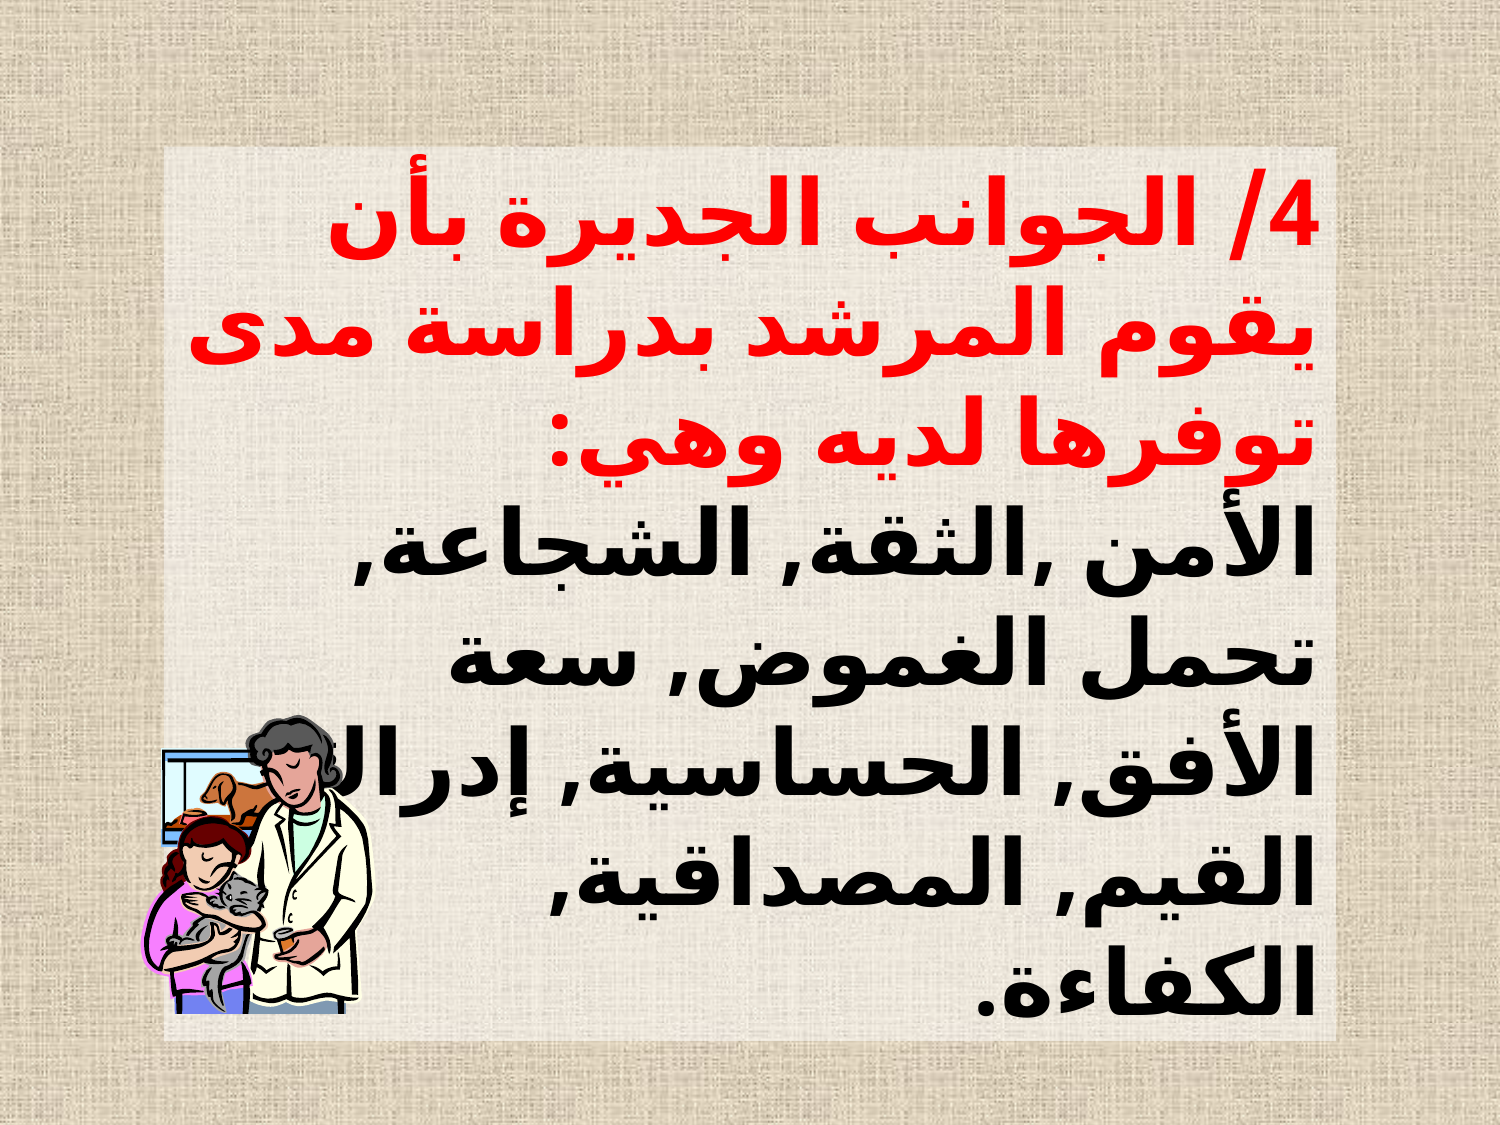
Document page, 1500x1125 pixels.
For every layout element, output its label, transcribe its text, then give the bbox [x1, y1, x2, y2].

picture [0, 0, 1500, 1125]
text_box 4/ الجوانب الجديرة بأن يقوم المرشد بدراسة مدى توفرها لديه وهي: الأمن ,الثقة, الشجاعة, تحمل الغموض, سعة الأفق, الحساسية, إدراك القيم, المصداقية, الكفاءة. [163, 146, 1336, 1041]
